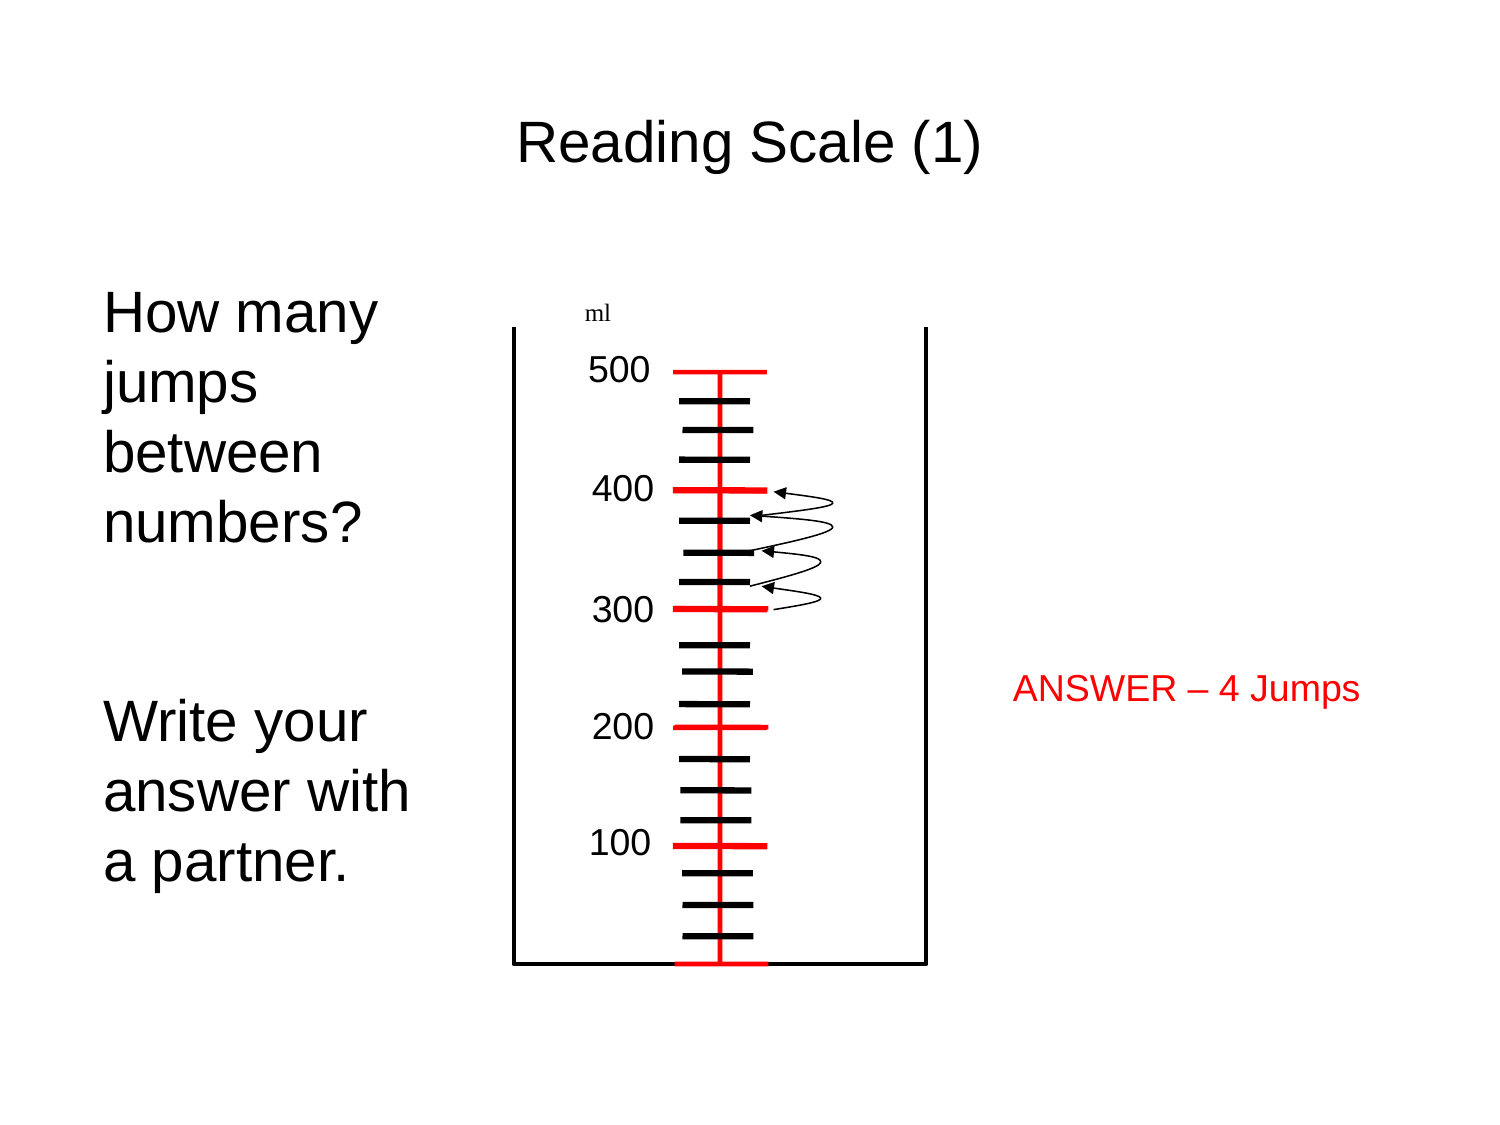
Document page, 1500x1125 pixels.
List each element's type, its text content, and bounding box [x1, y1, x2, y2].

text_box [513, 288, 927, 965]
text_box ANSWER – 4 Jumps [998, 656, 1400, 717]
text_box How many jumps between numbers? Write your answer with a partner. [88, 267, 455, 901]
title Reading Scale (1) [74, 44, 1426, 233]
